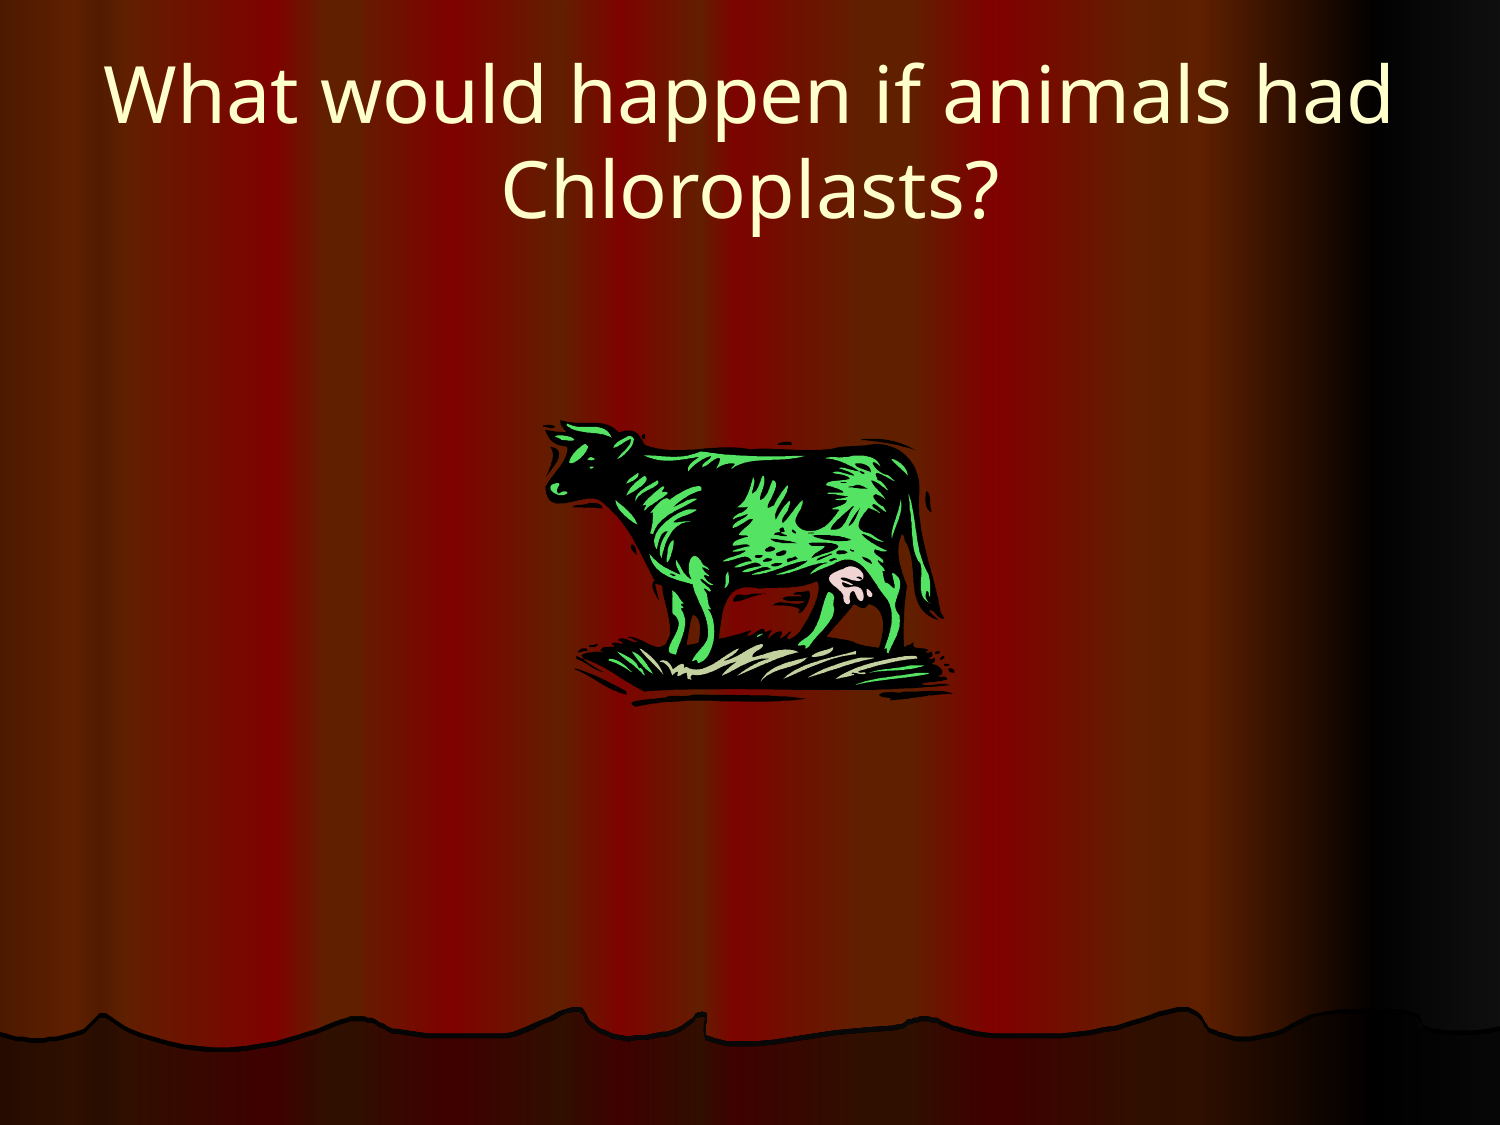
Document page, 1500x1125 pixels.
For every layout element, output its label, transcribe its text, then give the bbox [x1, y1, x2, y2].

picture [541, 414, 958, 711]
title What would happen if animals had Chloroplasts? [74, 45, 1426, 233]
